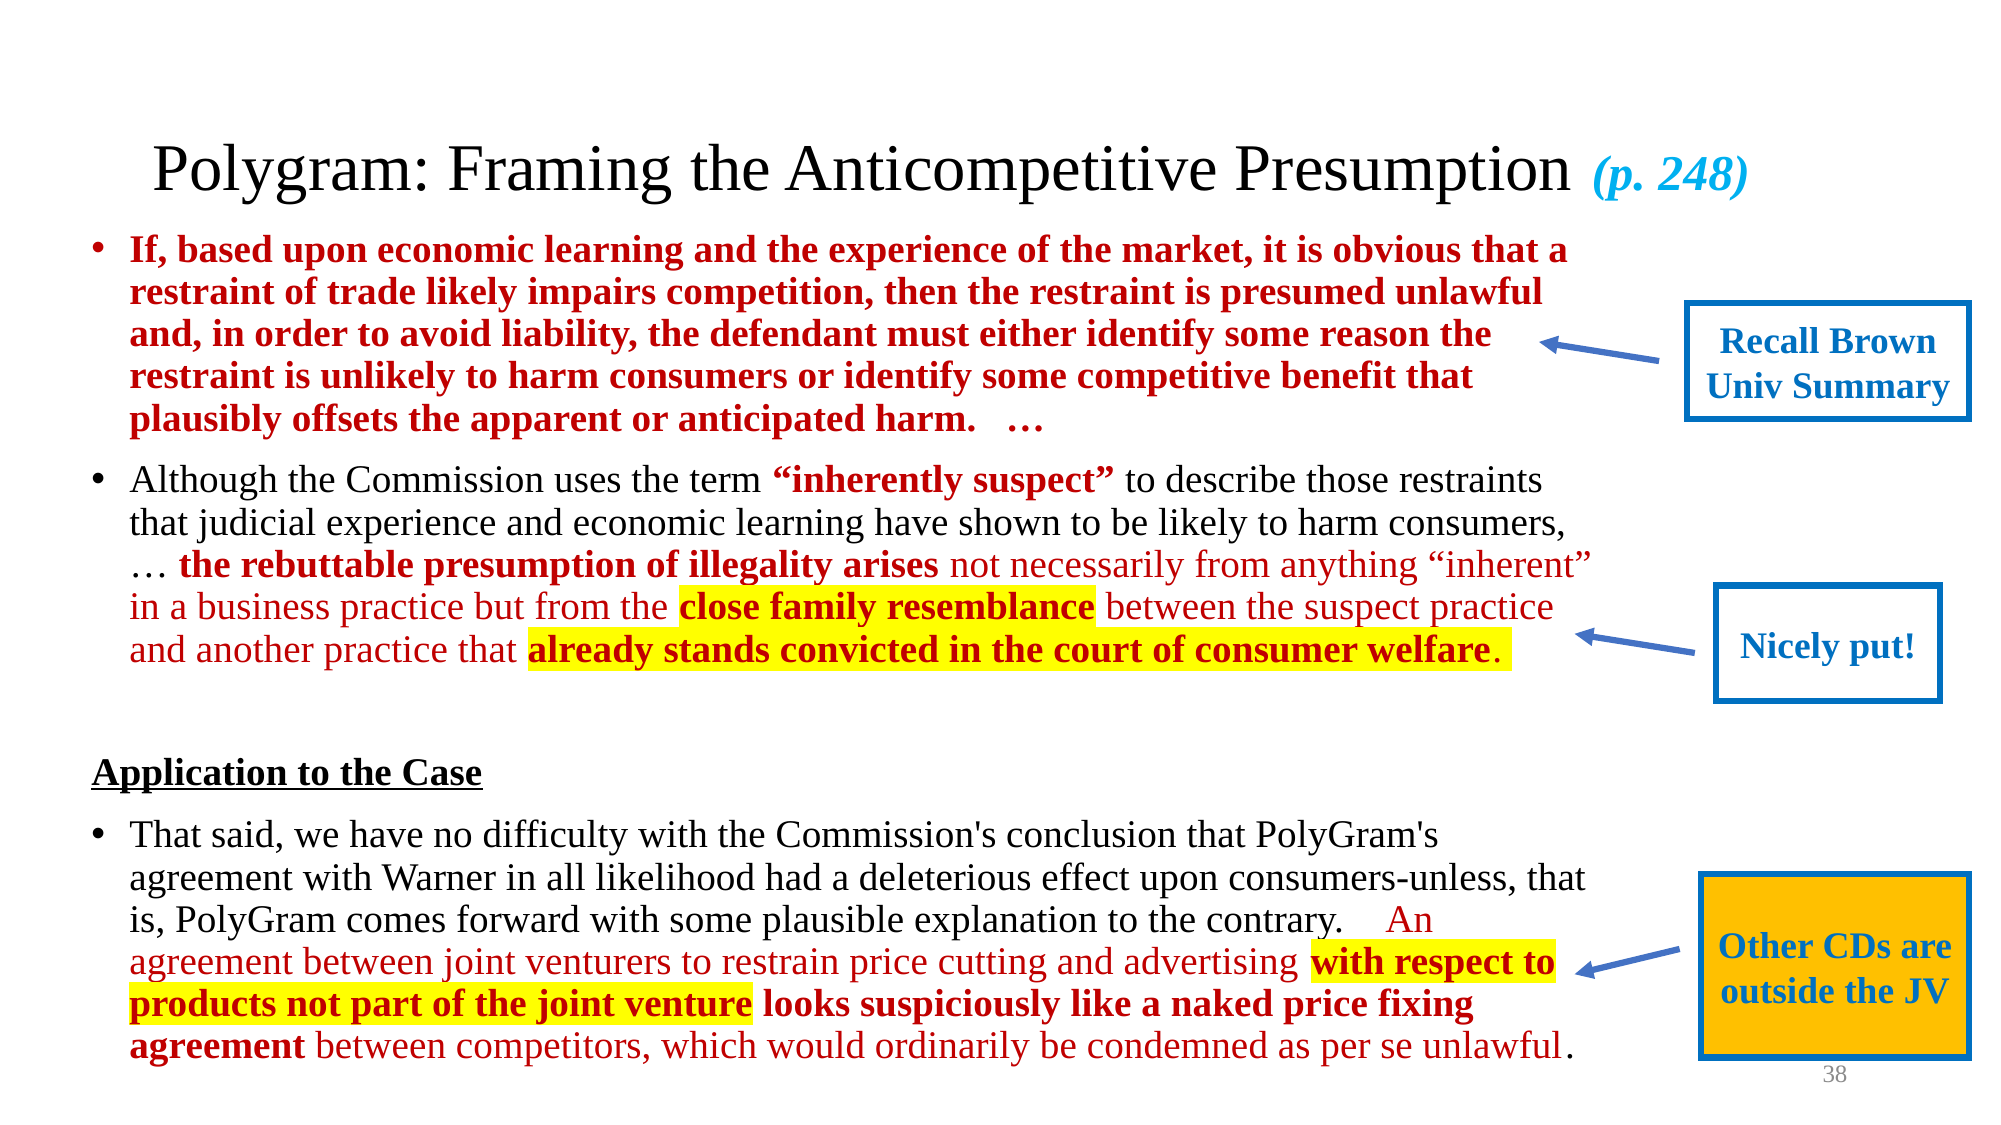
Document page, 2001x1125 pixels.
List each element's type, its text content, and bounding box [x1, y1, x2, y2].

list If, based upon economic learning and the experience of the market, it is obvious that a restraint of trade likely impairs competition, then the restraint is presumed unlawful and, in order to avoid liability, the defendant must either identify some reason the restraint is unlikely to harm consumers or identify some competitive benefit that plausibly offsets the apparent or anticipated harm. … Although the Commission uses the term “inherently suspect” to describe those restraints that judicial experience and economic learning have shown to be likely to harm consumers, … the rebuttable presumption of illegality arises not necessarily from anything “inherent” in a business practice but from the close family resemblance between the suspect practice and another practice that already stands convicted in the court of consumer welfare. Application to the Case That said, we have no difficulty with the Commission's conclusion that PolyGram's agreement with Warner in all likelihood had a deleterious effect upon consumers-unless, that is, PolyGram comes forward with some plausible explanation to the contrary. An agreement between joint venturers to restrain price cutting and advertising with respect to products not part of the joint venture looks suspiciously like a naked price fixing agreement between competitors, which would ordinarily be condemned as per se unlawful. [76, 220, 1623, 1109]
slide_number 38 [1412, 1042, 1863, 1103]
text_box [1574, 948, 1680, 975]
text_box Nicely put! [1715, 584, 1941, 702]
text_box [1538, 341, 1660, 362]
text_box Recall Brown Univ Summary [1686, 302, 1970, 420]
text_box Other CDs are outside the JV [1700, 873, 1970, 1059]
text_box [1574, 633, 1695, 653]
title Polygram: Framing the Anticompetitive Presumption (p. 248) [137, 59, 1863, 278]
